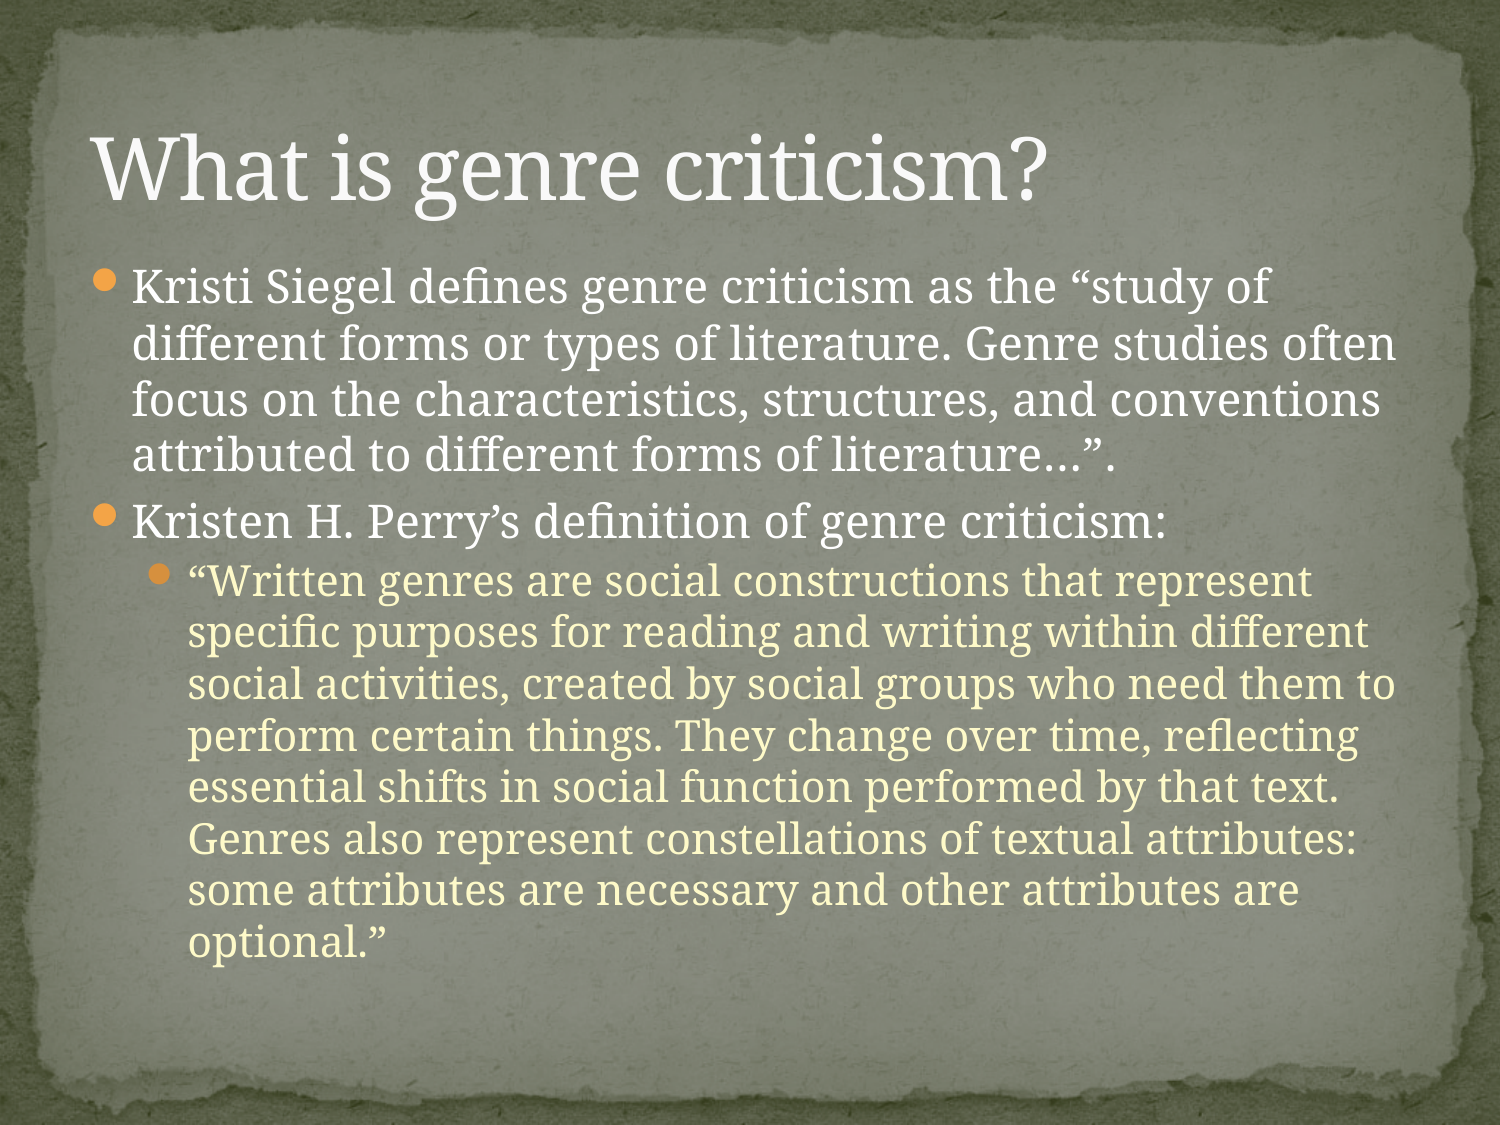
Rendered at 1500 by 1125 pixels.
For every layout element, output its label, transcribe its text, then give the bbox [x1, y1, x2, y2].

list Kristi Siegel defines genre criticism as the “study of different forms or types of literature. Genre studies often focus on the characteristics, structures, and conventions attributed to different forms of literature…”. Kristen H. Perry’s definition of genre criticism: “Written genres are social constructions that represent specific purposes for reading and writing within different social activities, created by social groups who need them to perform certain things. They change over time, reflecting essential shifts in social function performed by that text. Genres also represent constellations of textual attributes: some attributes are necessary and other attributes are optional.” [75, 249, 1425, 1000]
title What is genre criticism? [74, 24, 1425, 225]
